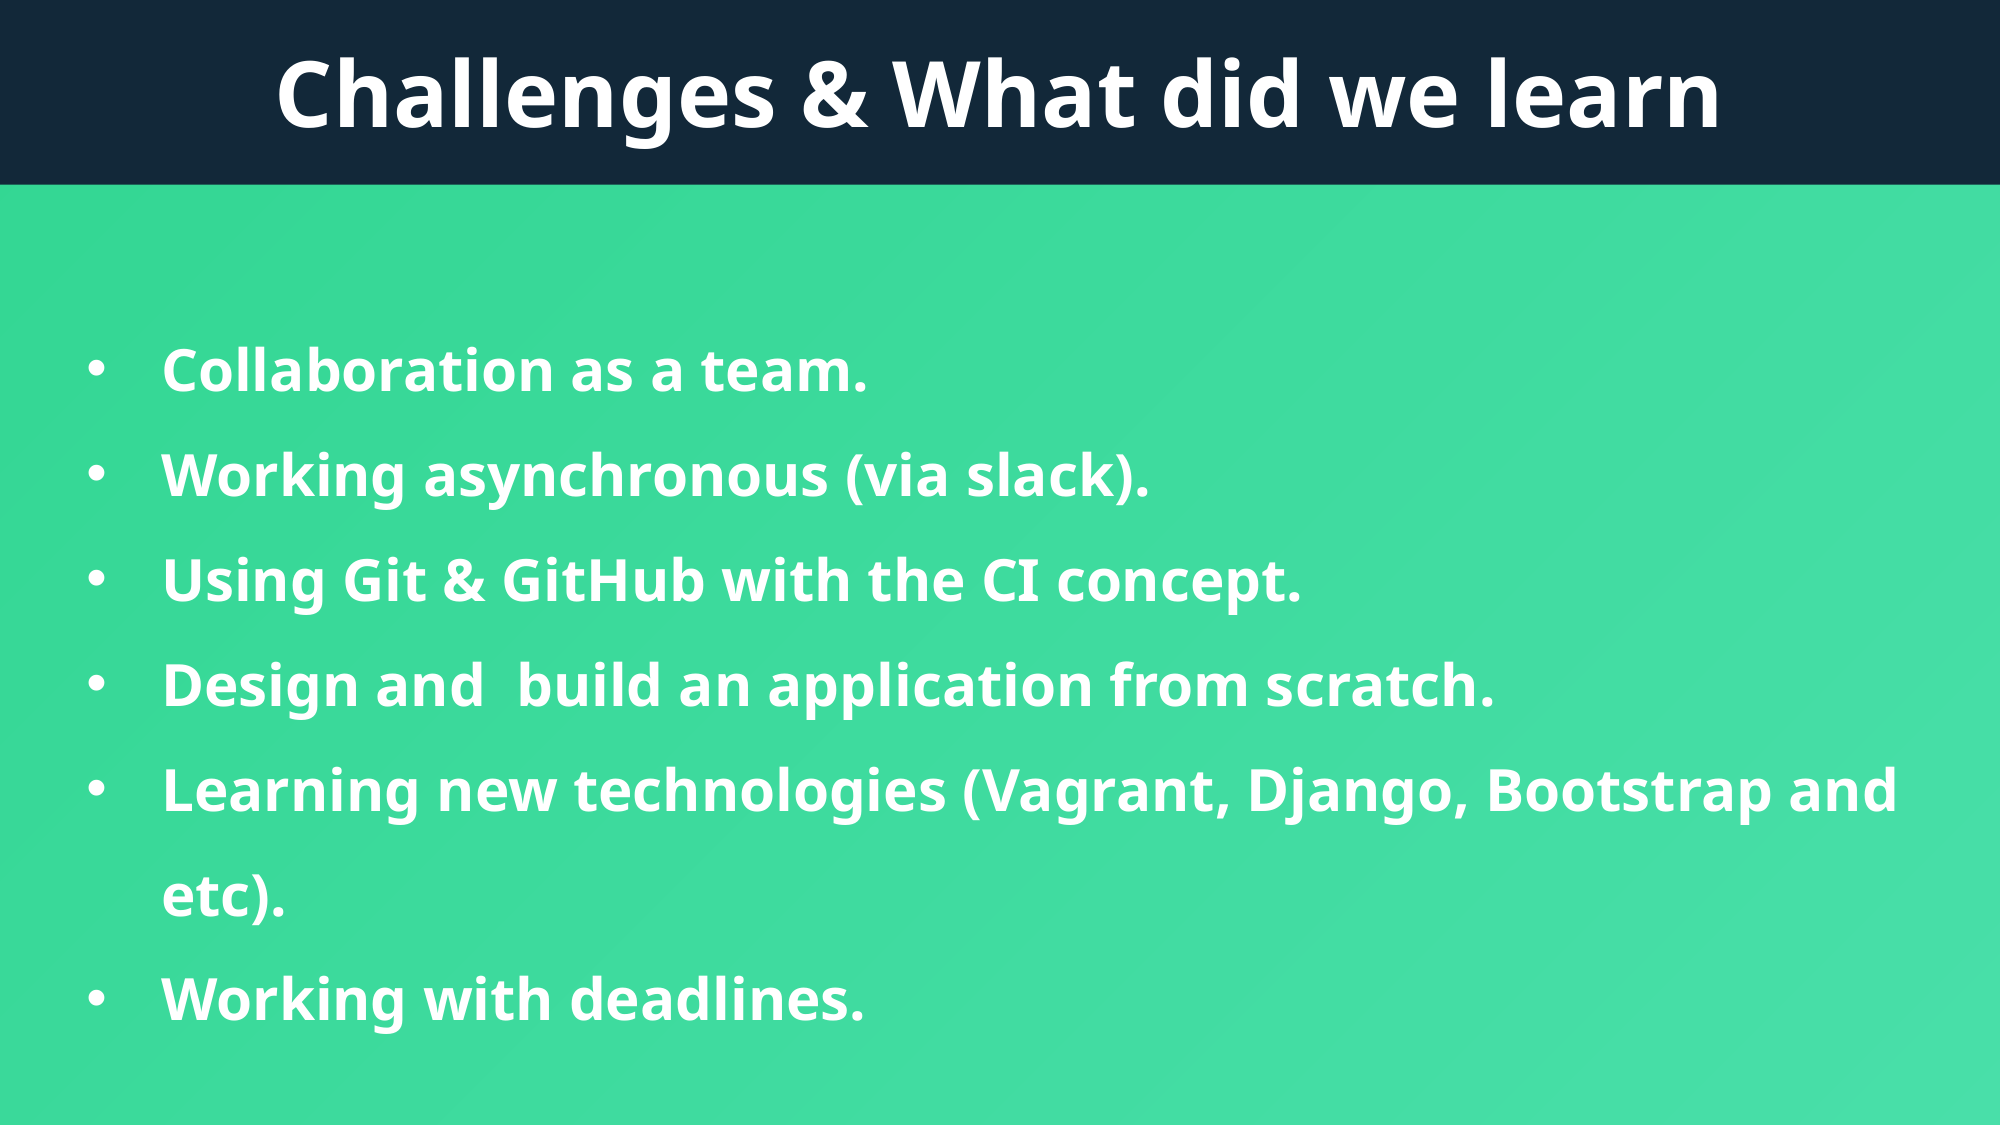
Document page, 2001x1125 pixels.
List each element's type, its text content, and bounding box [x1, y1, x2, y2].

text_box [0, 0, 2000, 186]
text_box Collaboration as a team. Working asynchronous (via slack). Using Git & GitHub with the CI concept. Design and build an application from scratch. Learning new technologies (Vagrant, Django, Bootstrap and etc). Working with deadlines. [71, 220, 1956, 1125]
title Challenges & What did we learn [137, 35, 1863, 161]
